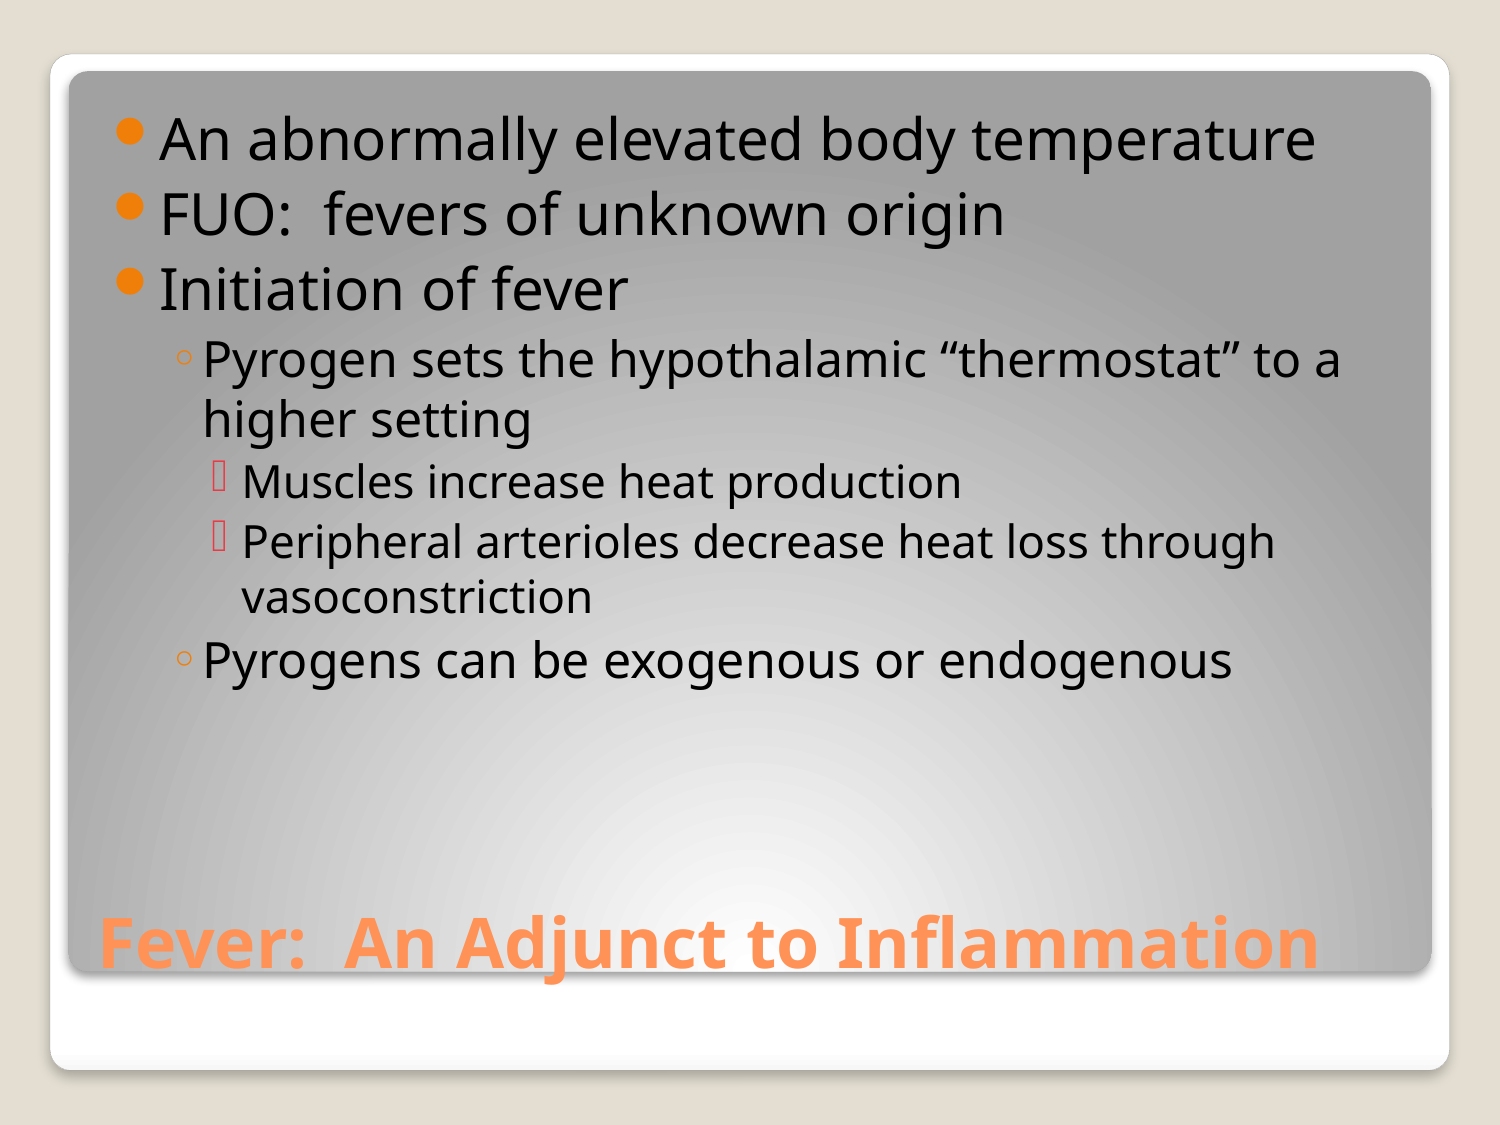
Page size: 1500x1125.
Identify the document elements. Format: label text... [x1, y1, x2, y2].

title Fever: An Adjunct to Inflammation [82, 817, 1425, 990]
list An abnormally elevated body temperature FUO: fevers of unknown origin Initiation of fever Pyrogen sets the hypothalamic “thermostat” to a higher setting Muscles increase heat production Peripheral arterioles decrease heat loss through vasoconstriction Pyrogens can be exogenous or endogenous [82, 86, 1425, 774]
